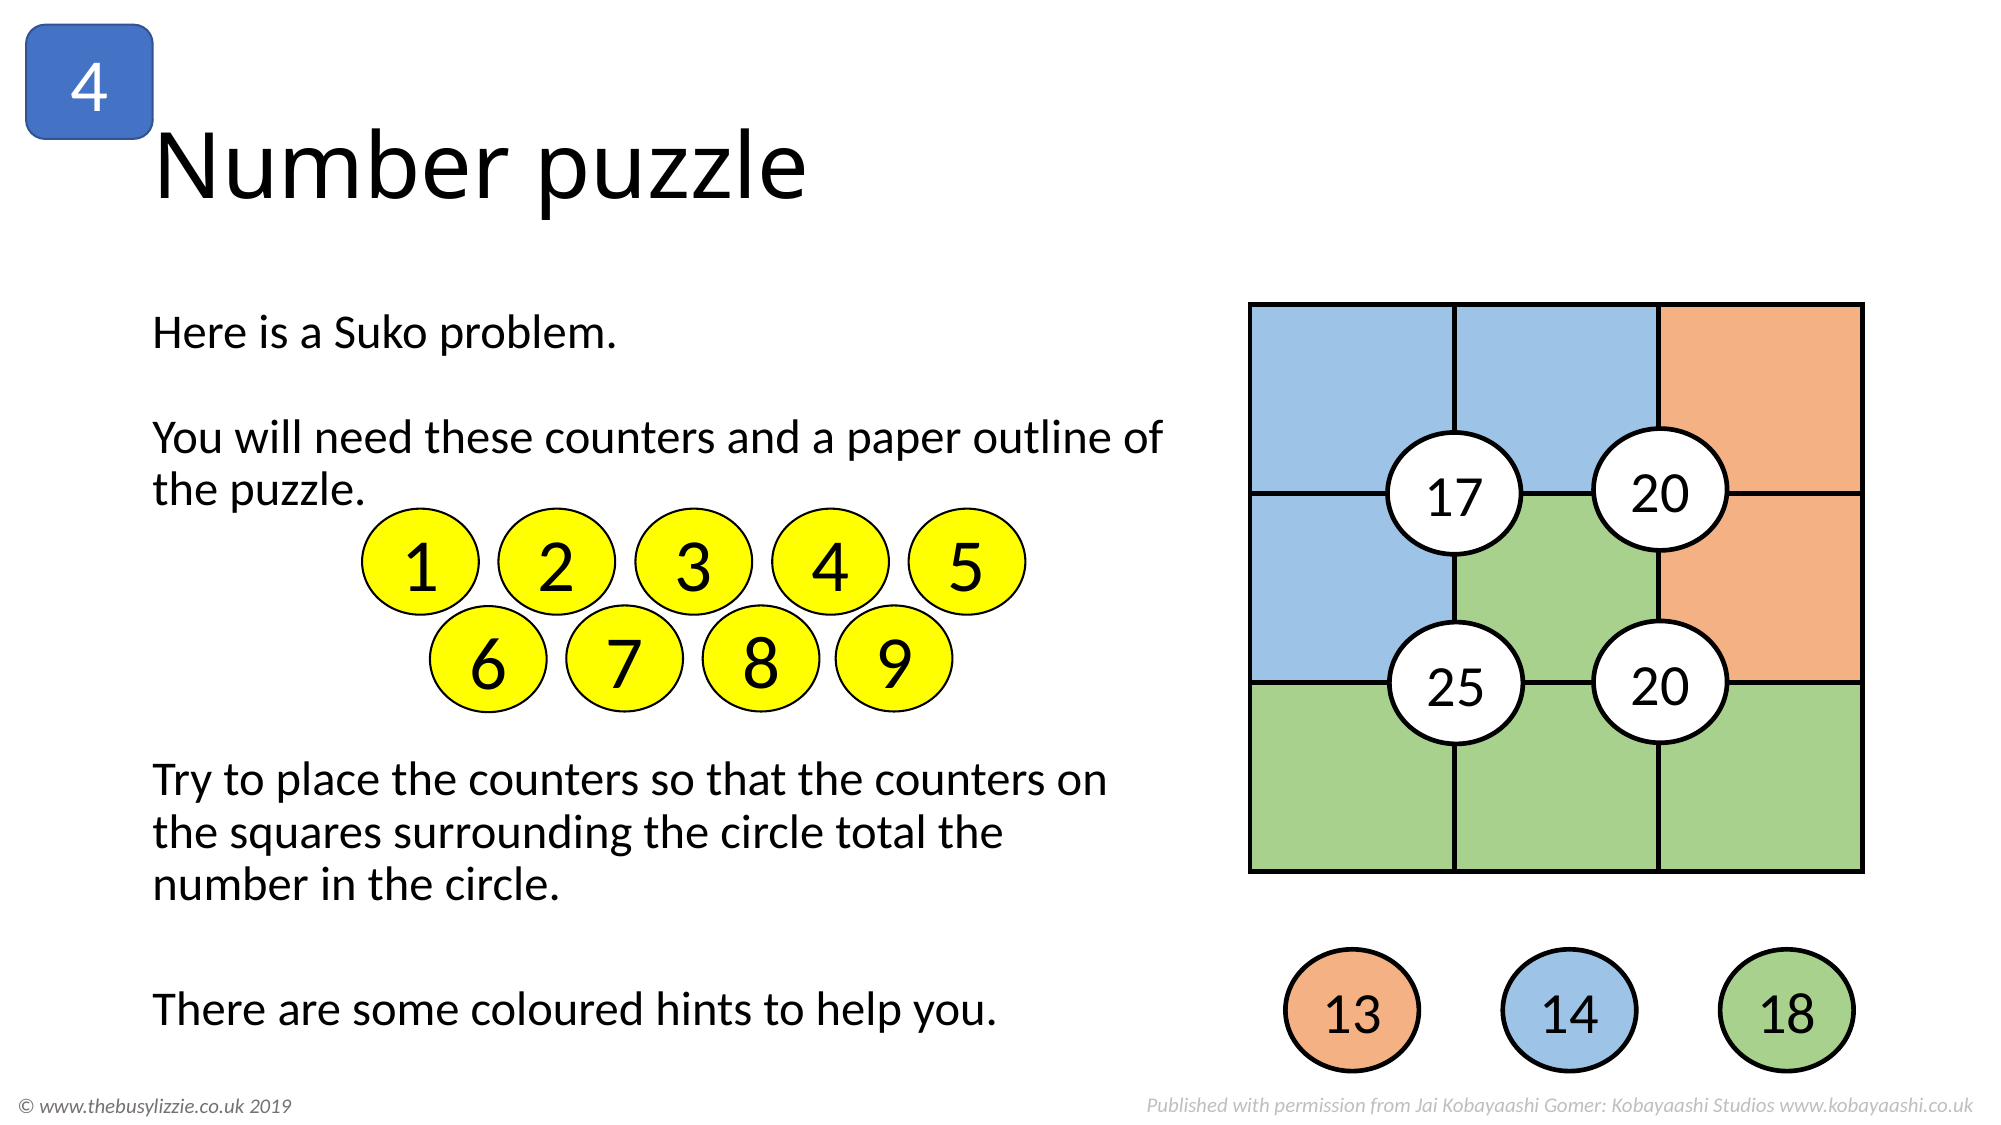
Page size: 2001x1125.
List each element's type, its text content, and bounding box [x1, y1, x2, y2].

text_box Published with permission from Jai Kobayaashi Gomer: Kobayaashi Studios www.kobayaashi.co.uk [1131, 1084, 2000, 1125]
title Number puzzle [137, 59, 1863, 278]
text_box 4 [25, 23, 154, 140]
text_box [1250, 304, 1863, 1072]
list Here is a Suko problem. You will need these counters and a paper outline of the puzzle. Try to place the counters so that the counters on the squares surrounding the circle total the number in the circle. There are some coloured hints to help you. [137, 299, 1186, 1049]
text_box © www.thebusylizzie.co.uk 2019 [2, 1085, 307, 1125]
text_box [361, 508, 1026, 713]
